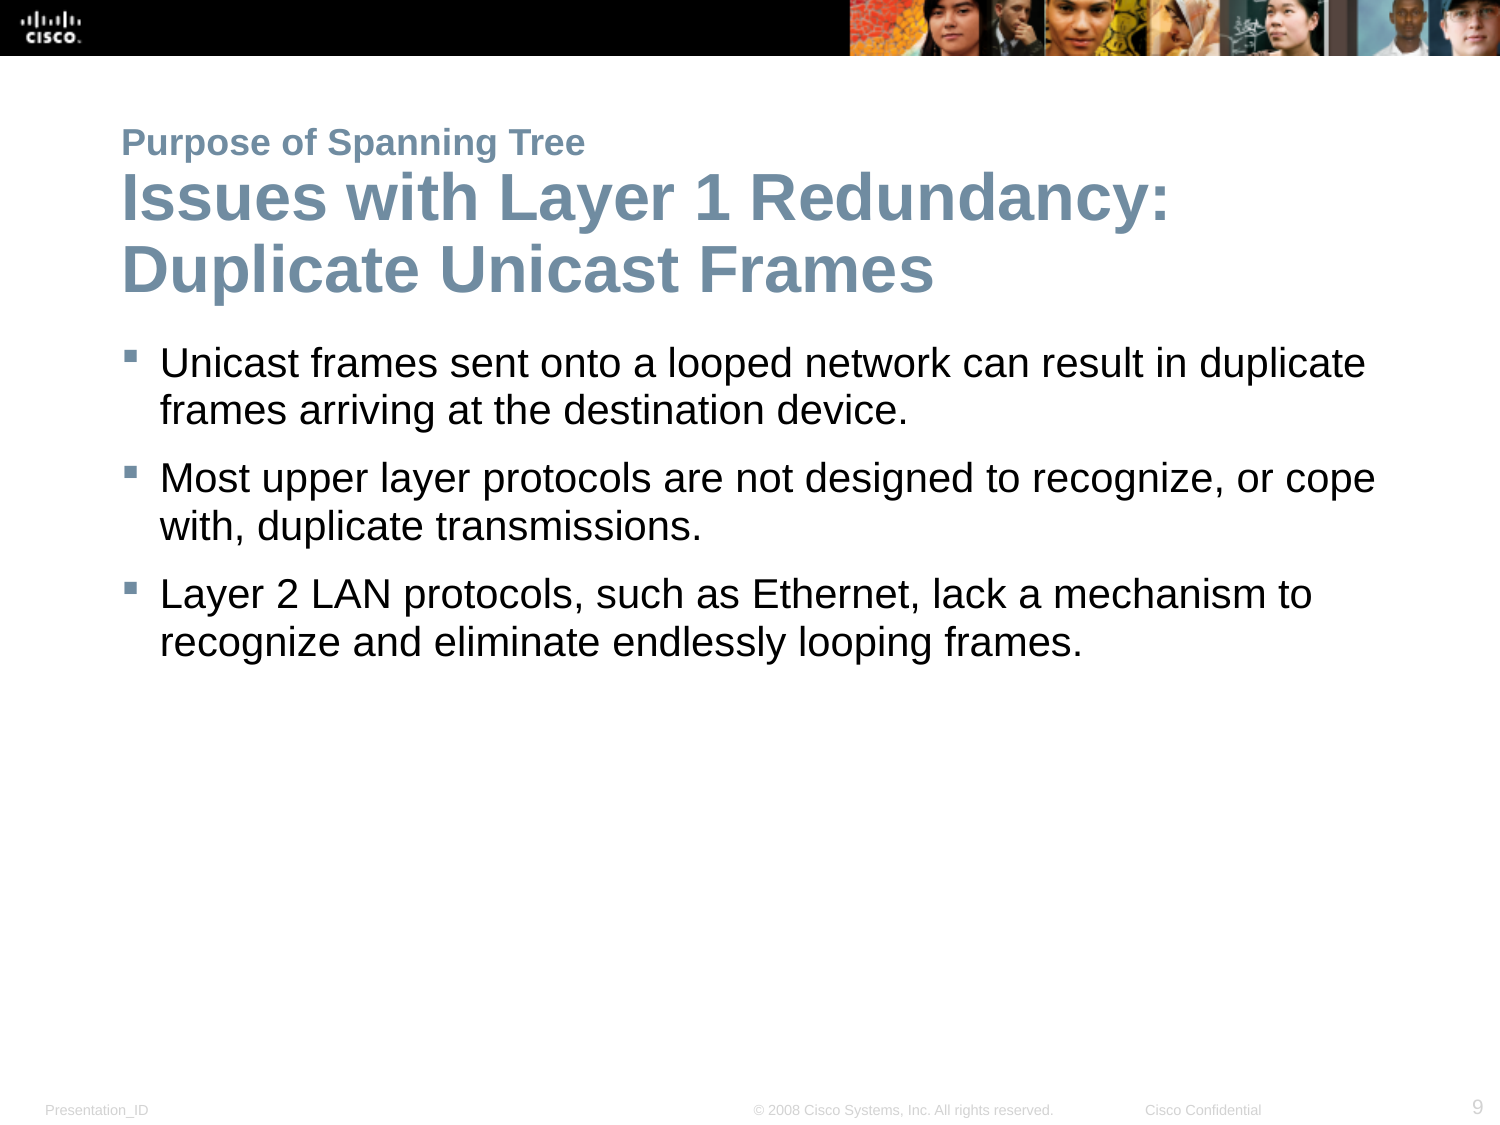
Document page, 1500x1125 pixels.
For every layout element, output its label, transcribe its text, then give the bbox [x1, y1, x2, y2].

list Unicast frames sent onto a looped network can result in duplicate frames arriving at the destination device. Most upper layer protocols are not designed to recognize, or cope with, duplicate transmissions. Layer 2 LAN protocols, such as Ethernet, lack a mechanism to recognize and eliminate endlessly looping frames. [107, 332, 1411, 1040]
picture [0, 0, 1500, 56]
title Purpose of Spanning Tree Issues with Layer 1 Redundancy: Duplicate Unicast Frames [107, 175, 1444, 314]
